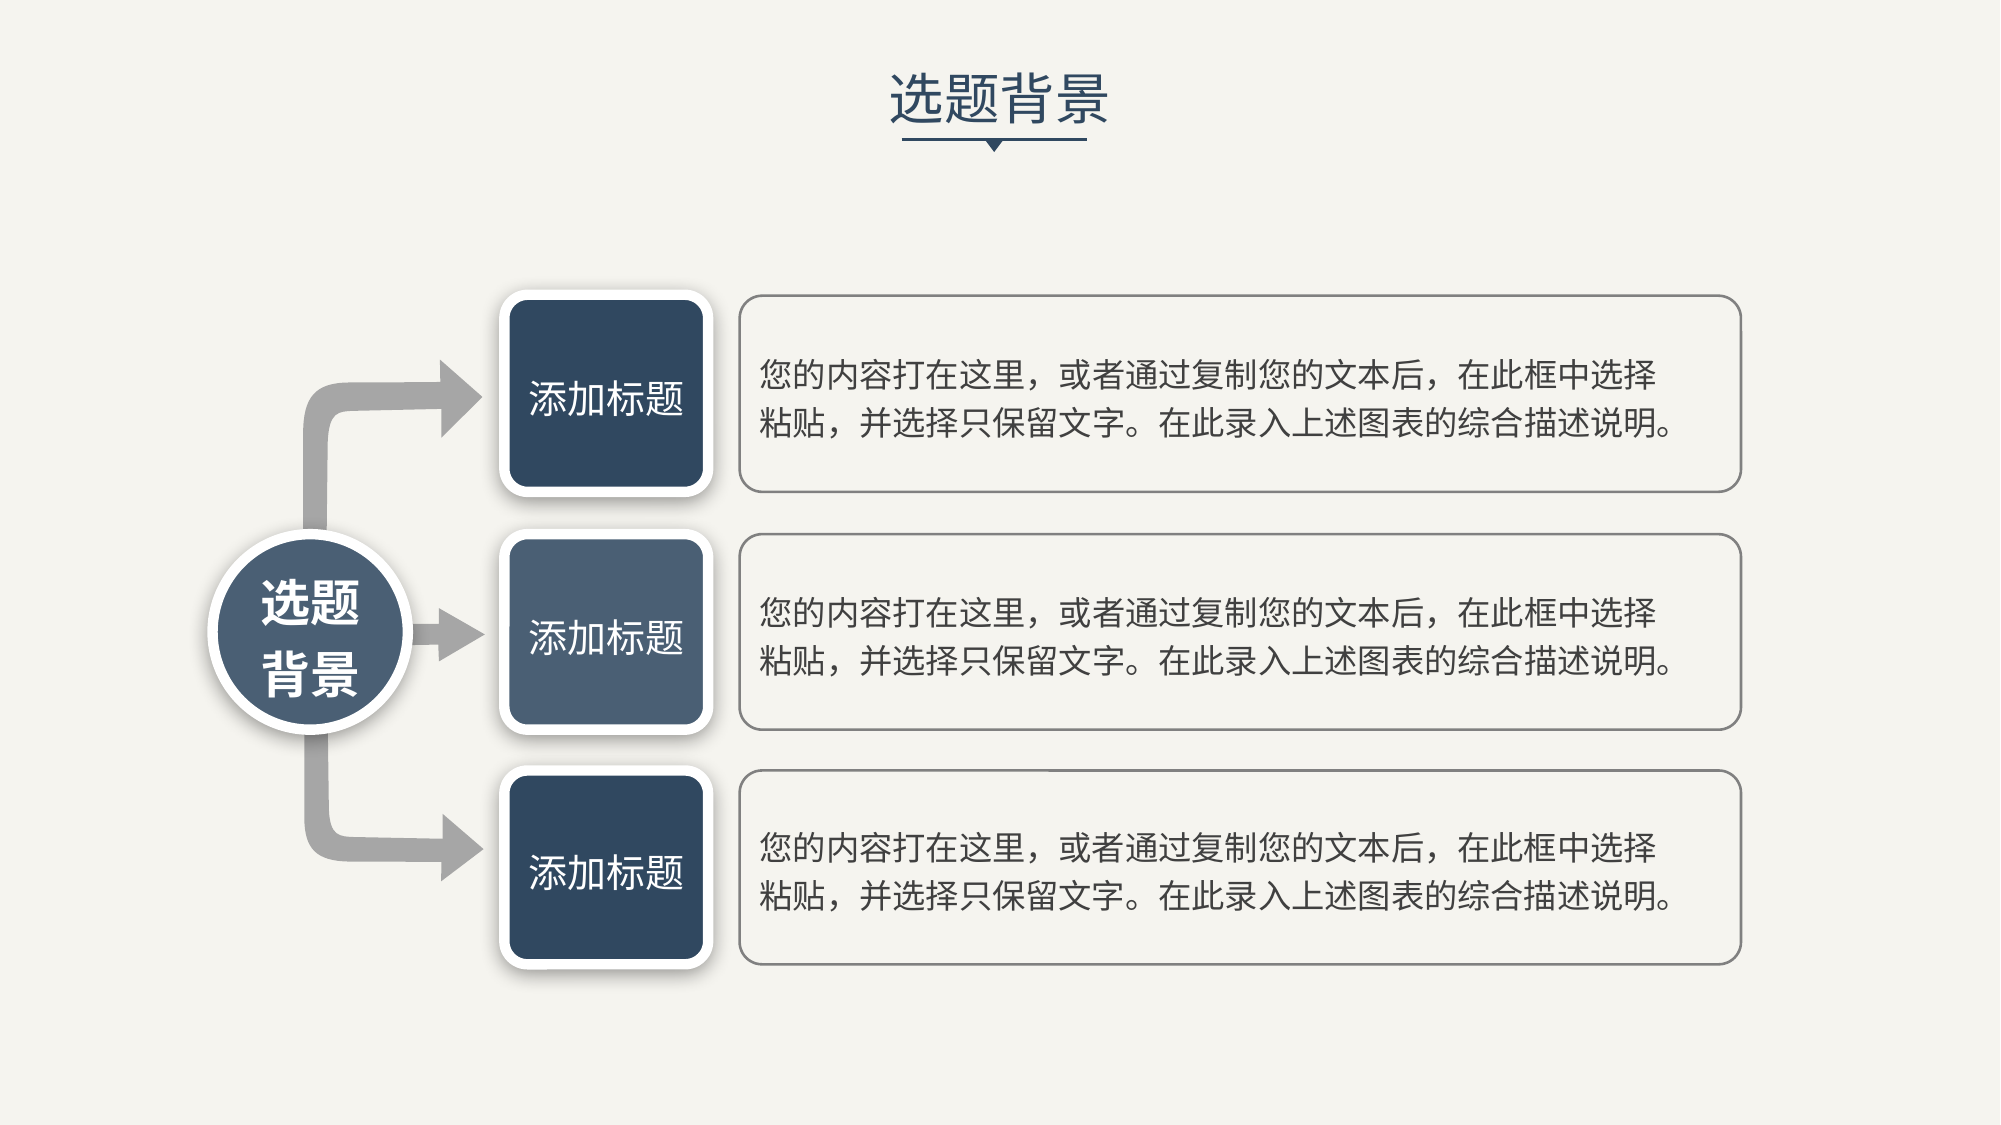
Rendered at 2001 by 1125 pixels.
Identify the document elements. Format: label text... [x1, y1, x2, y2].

text_box 您的内容打在这里，或者通过复制您的文本后，在此框中选择 粘贴，并选择只保留文字。在此录入上述图表的综合描述说明。 [739, 770, 1742, 965]
text_box 选题背景 [212, 534, 408, 730]
text_box 您的内容打在这里，或者通过复制您的文本后，在此框中选择 粘贴，并选择只保留文字。在此录入上述图表的综合描述说明。 [739, 534, 1742, 730]
text_box 添加标题 [504, 534, 709, 730]
text_box 选题背景 [874, 56, 1126, 139]
text_box [304, 747, 484, 882]
text_box 您的内容打在这里，或者通过复制您的文本后，在此框中选择 粘贴，并选择只保留文字。在此录入上述图表的综合描述说明。 [739, 295, 1742, 492]
text_box [421, 608, 485, 662]
text_box 添加标题 [504, 770, 709, 965]
text_box [303, 359, 483, 527]
text_box 添加标题 [504, 294, 709, 492]
